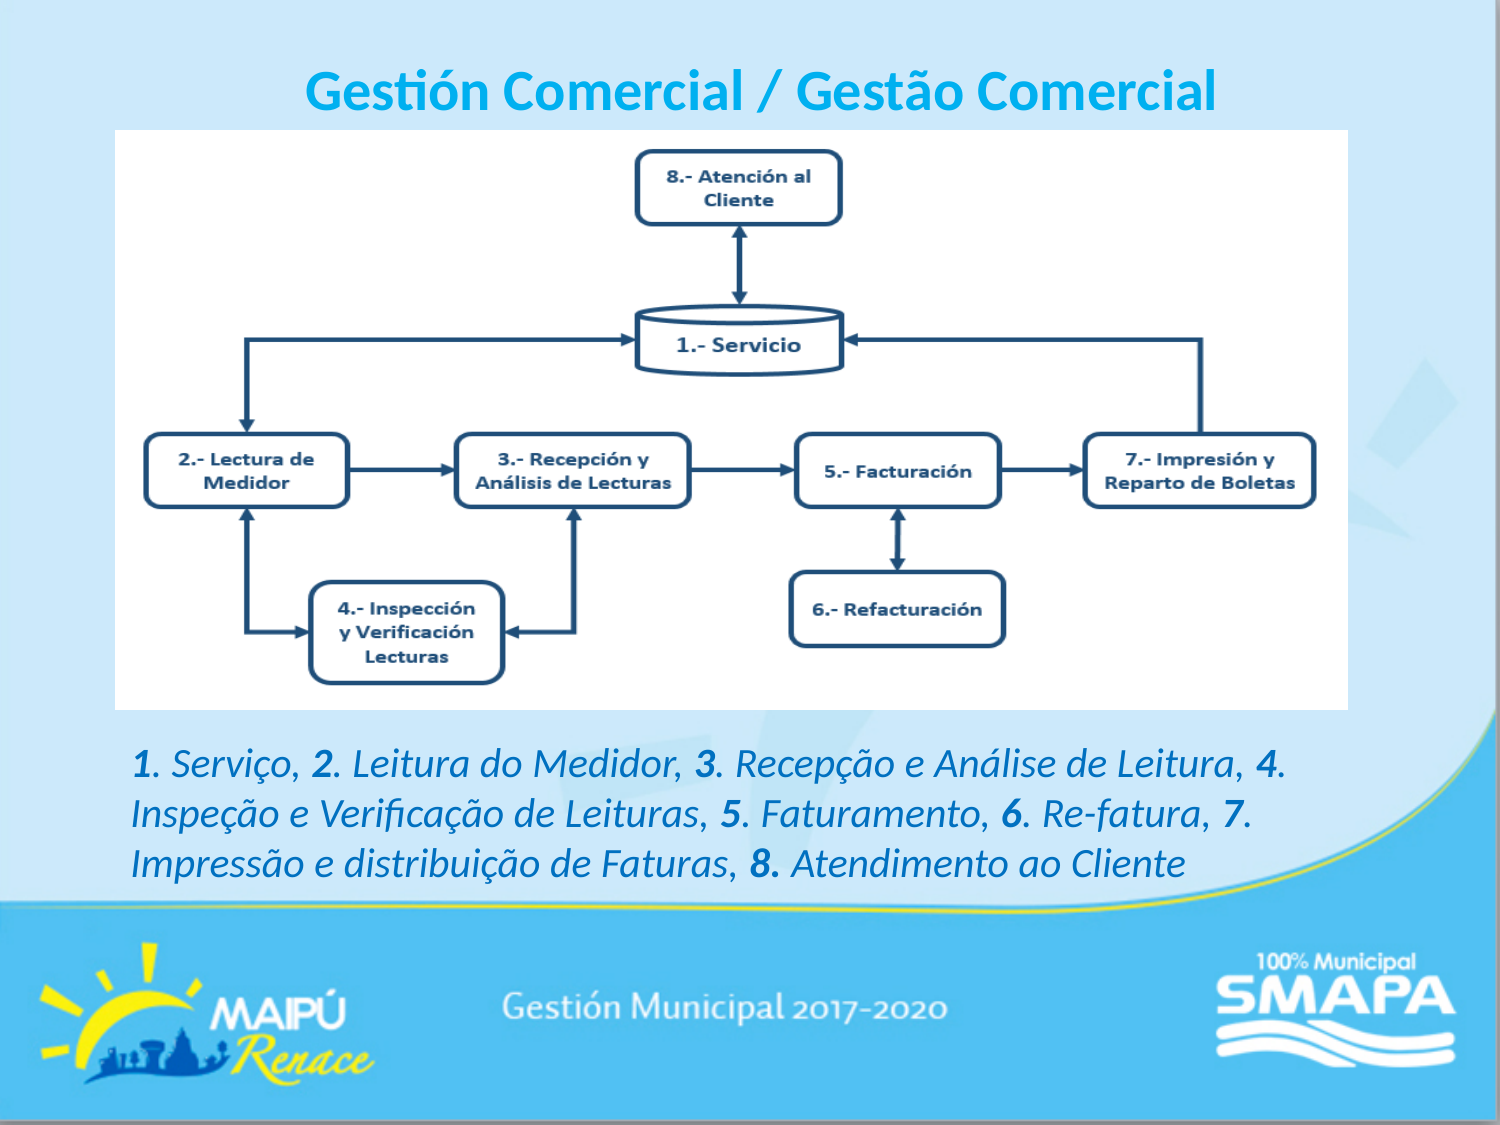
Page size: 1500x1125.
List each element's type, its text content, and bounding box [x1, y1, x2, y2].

text_box 1. Serviço, 2. Leitura do Medidor, 3. Recepção e Análise de Leitura, 4. Inspeção e Verificação de Leituras, 5. Faturamento, 6. Re-fatura, 7. Impressão e distribuição de Faturas, 8. Atendimento ao Cliente [115, 728, 1329, 894]
picture [0, 0, 1500, 1125]
text_box Gestión Comercial / Gestão Comercial [211, 44, 1234, 128]
